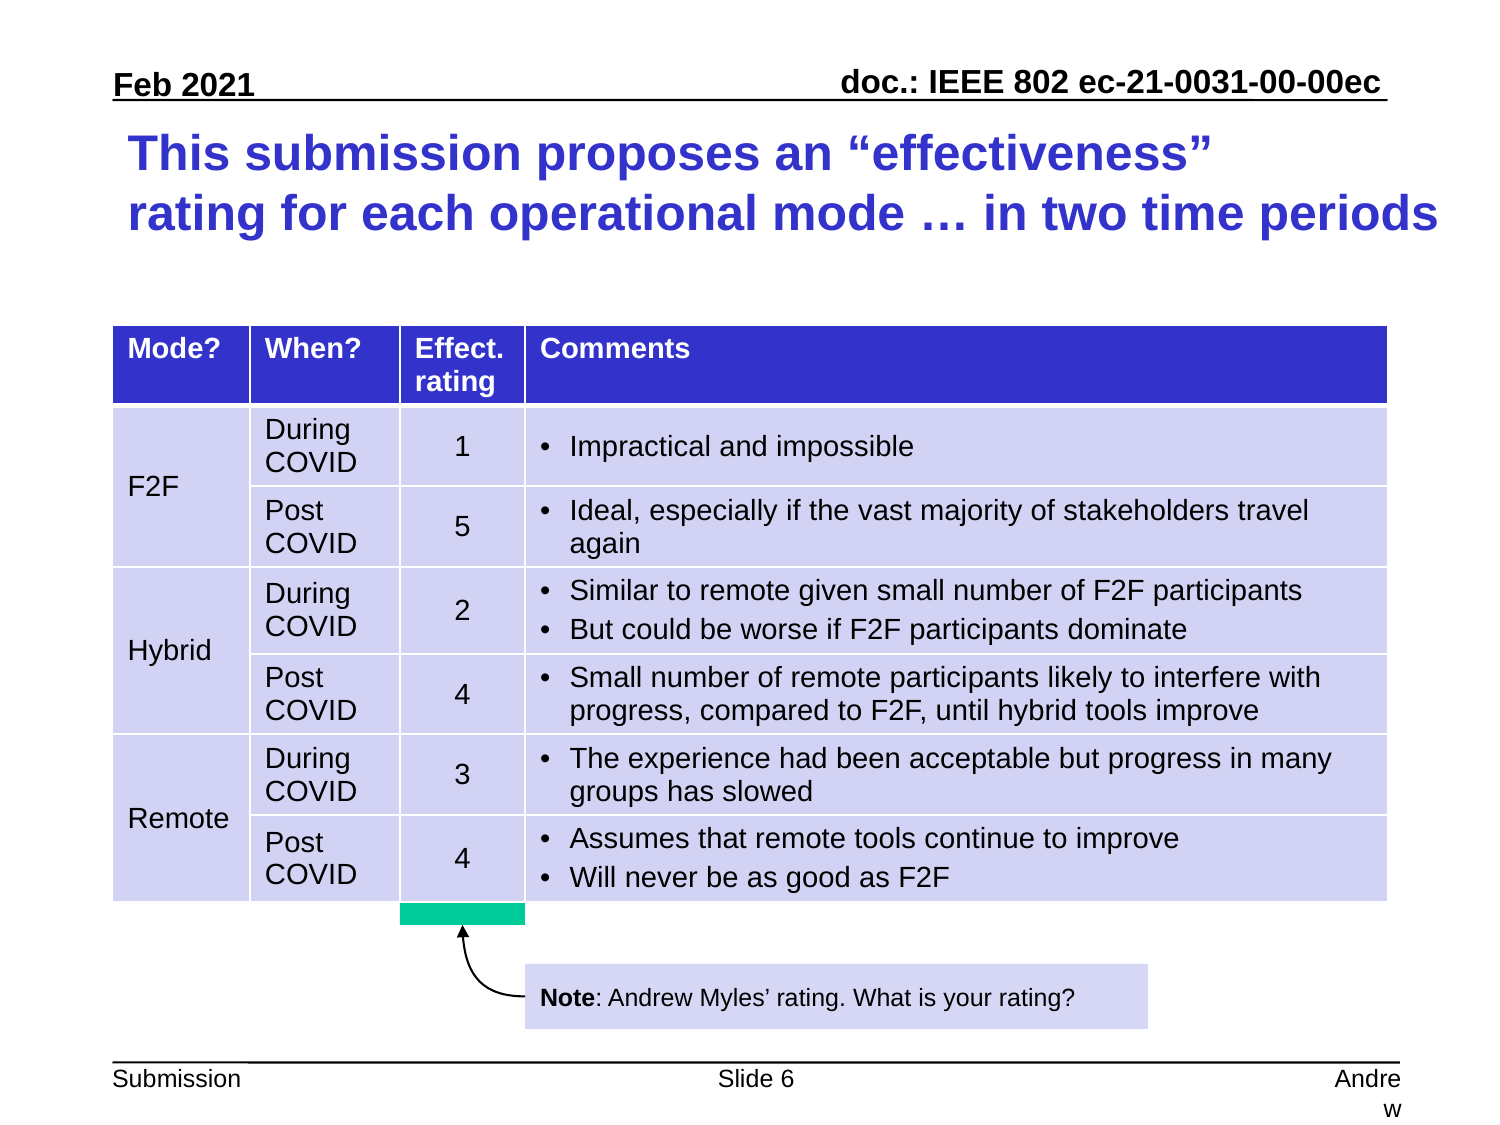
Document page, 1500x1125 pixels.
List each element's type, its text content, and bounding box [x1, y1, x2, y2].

table_cell Small number of remote participants likely to interfere with progress, compared to F2F, until hybrid tools improve [526, 655, 1387, 733]
table_cell During COVID [251, 568, 399, 653]
table_cell Ideal, especially if the vast majority of stakeholders travel again [526, 487, 1387, 566]
table_cell 3 [401, 735, 524, 814]
table_cell 1 [401, 408, 524, 485]
title This submission proposes an “effectiveness” rating for each operational mode … in two time periods [112, 112, 1475, 288]
table_cell Post COVID [251, 487, 399, 566]
table_cell 4 [401, 816, 524, 901]
table_cell During COVID [251, 735, 399, 814]
table_cell Similar to remote given small number of F2F participants But could be worse if F2F participants dominate [526, 568, 1387, 653]
table_cell Remote [113, 735, 249, 901]
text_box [462, 924, 526, 997]
table_cell 5 [401, 487, 524, 566]
footer Andrew Myles, Cisco [1320, 1061, 1402, 1093]
table_header When? [251, 326, 399, 403]
table_header Comments [526, 326, 1387, 403]
table_cell 2 [401, 568, 524, 653]
text_box Note: Andrew Myles’ rating. What is your rating? [525, 963, 1148, 1029]
table_cell Hybrid [113, 568, 249, 733]
table_cell Assumes that remote tools continue to improve Will never be as good as F2F [526, 816, 1387, 901]
table_header Effect. rating [401, 326, 524, 403]
table_cell The experience had been acceptable but progress in many groups has slowed [526, 735, 1387, 814]
table_cell Impractical and impossible [526, 408, 1387, 485]
table_cell F2F [113, 408, 249, 566]
table_cell During COVID [251, 408, 399, 485]
slide_number Slide 6 [709, 1061, 803, 1093]
table_cell Post COVID [251, 655, 399, 733]
text_box [399, 903, 525, 925]
table_cell Post COVID [251, 816, 399, 901]
table_header Mode? [113, 326, 249, 403]
table_cell 4 [401, 655, 524, 733]
